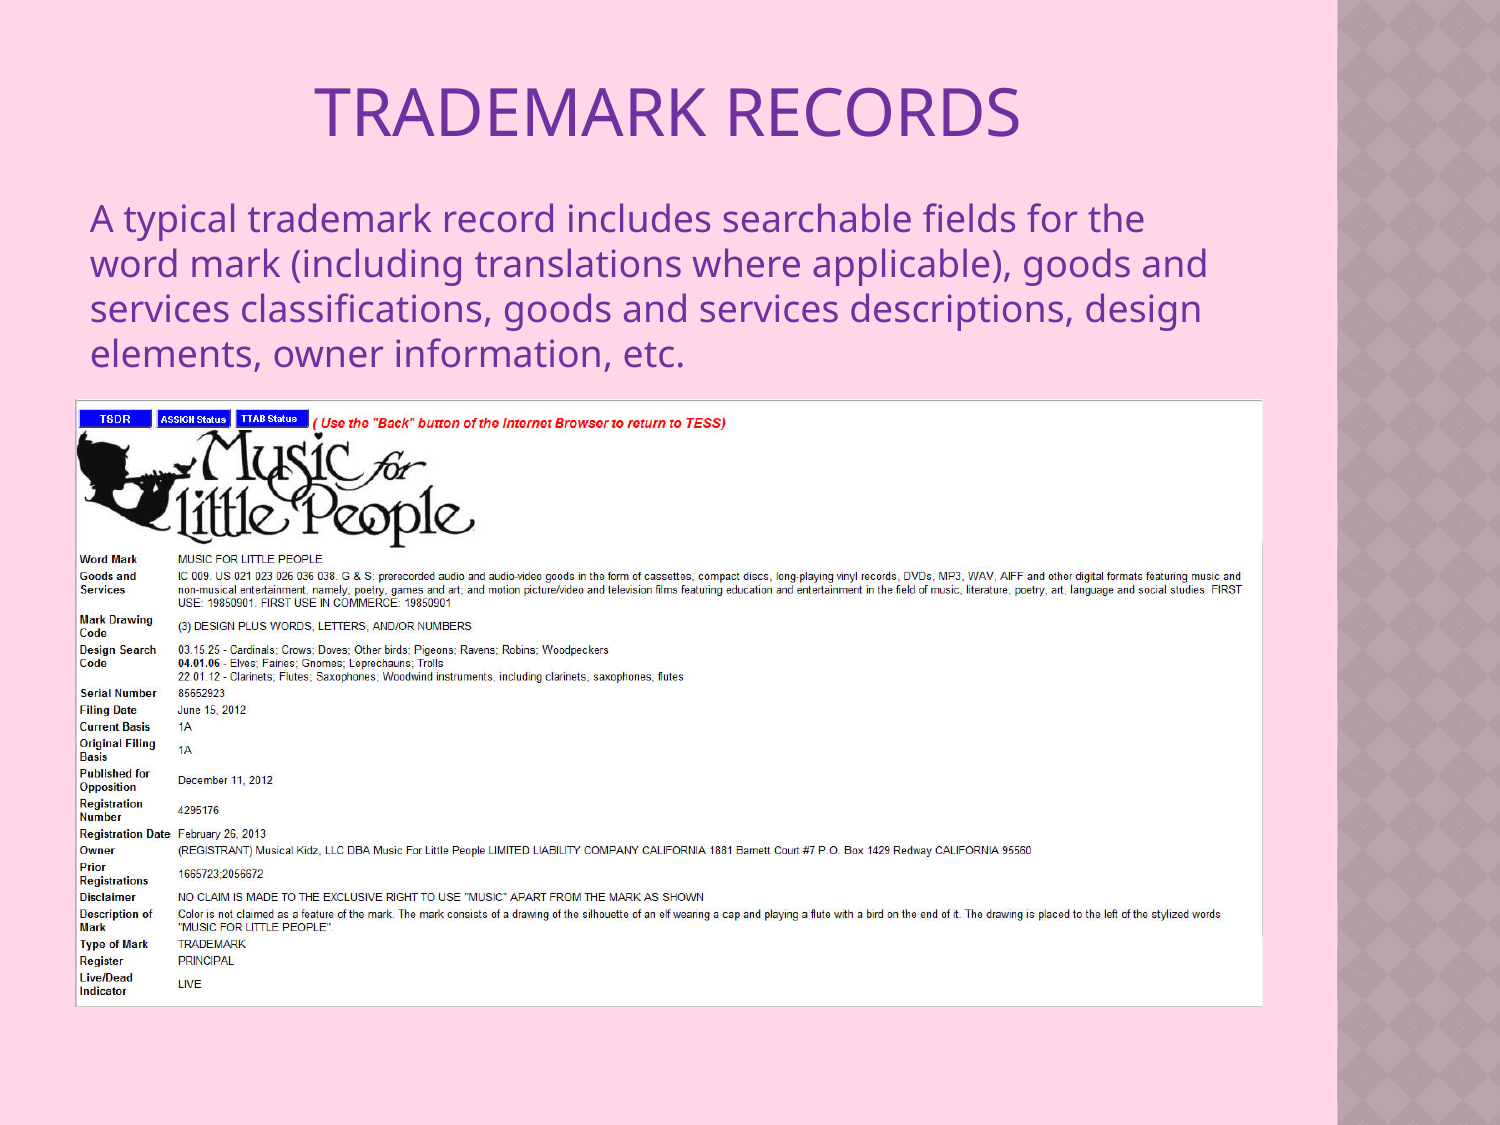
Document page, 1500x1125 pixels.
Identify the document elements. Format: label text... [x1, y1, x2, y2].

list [74, 399, 1263, 1008]
text_box A typical trademark record includes searchable fields for the word mark (including translations where applicable), goods and services classifications, goods and services descriptions, design elements, owner information, etc. [75, 187, 1250, 383]
title Trademark records [75, 52, 1263, 150]
